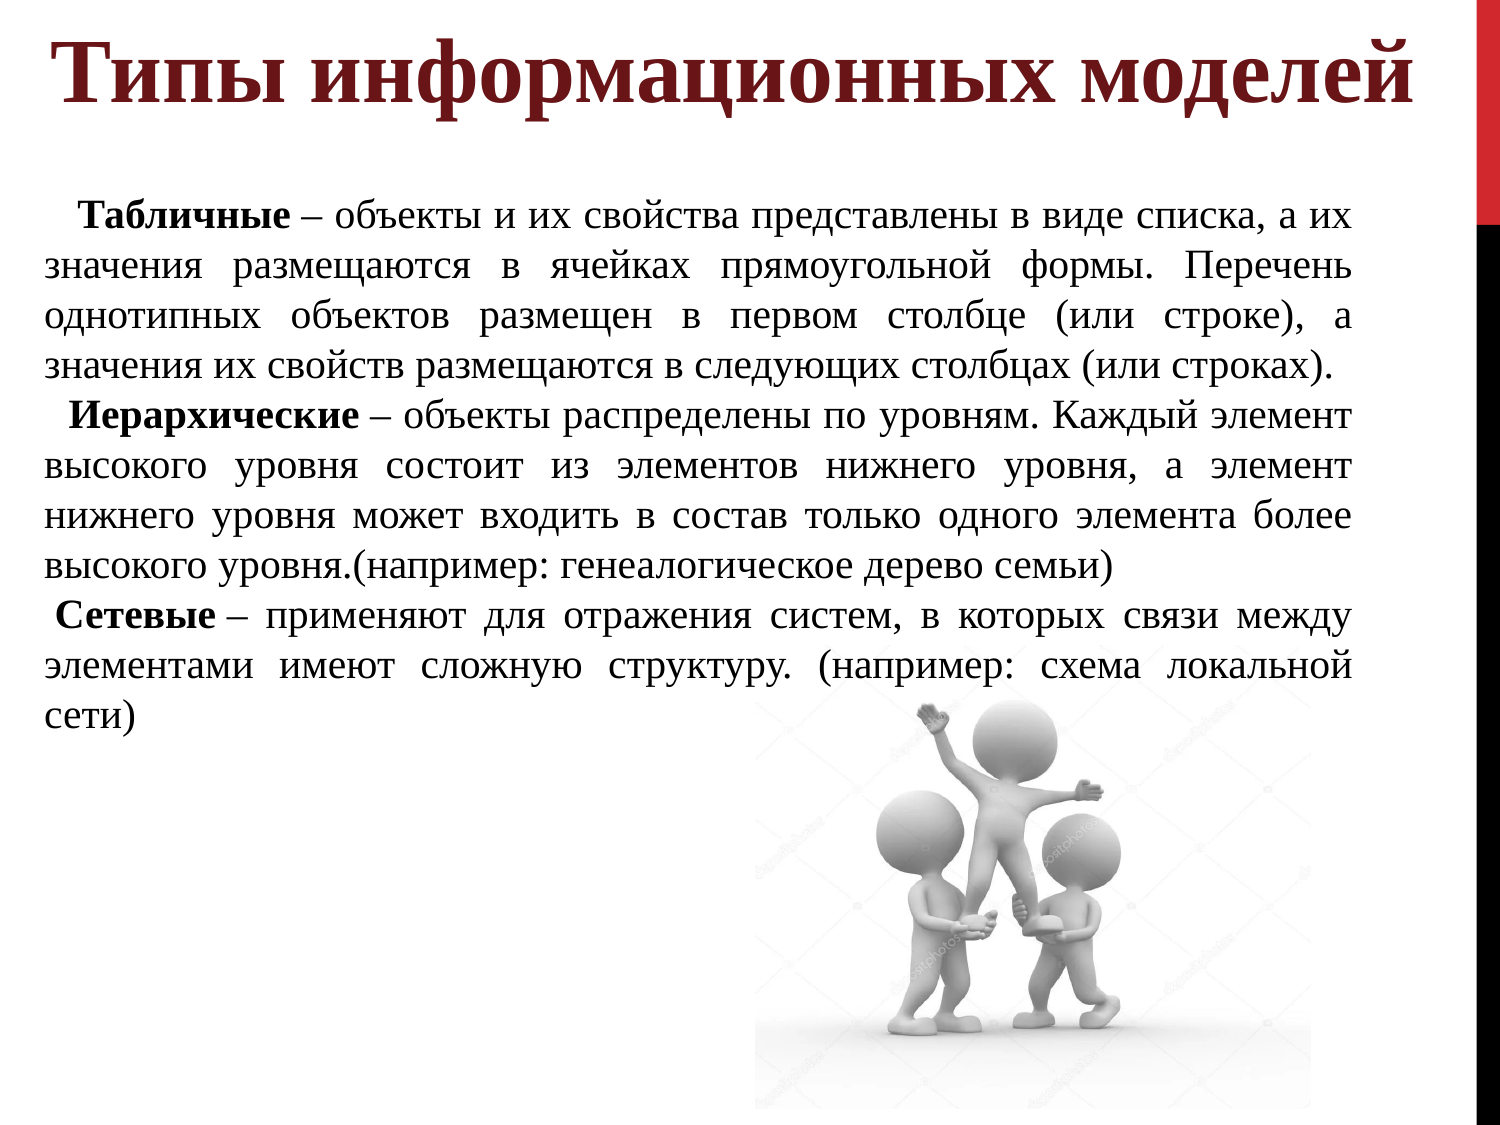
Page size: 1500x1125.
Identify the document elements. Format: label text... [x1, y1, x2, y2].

text_box Табличные – объекты и их свойства представлены в виде списка, а их значения размещаются в ячейках прямоугольной формы. Перечень однотипных объектов размещен в первом столбце (или строке), а значения их свойств размещаются в следующих столбцах (или строках). Иерархические – объекты распределены по уровням. Каждый элемент высокого уровня состоит из элементов нижнего уровня, а элемент нижнего уровня может входить в состав только одного элемента более высокого уровня.(например: генеалогическое дерево семьи) Сетевые – применяют для отражения систем, в которых связи между элементами имеют сложную структуру. (например: схема локальной сети) [29, 179, 1368, 745]
picture [755, 644, 1312, 1109]
text_box Типы информационных моделей [36, 3, 1432, 129]
